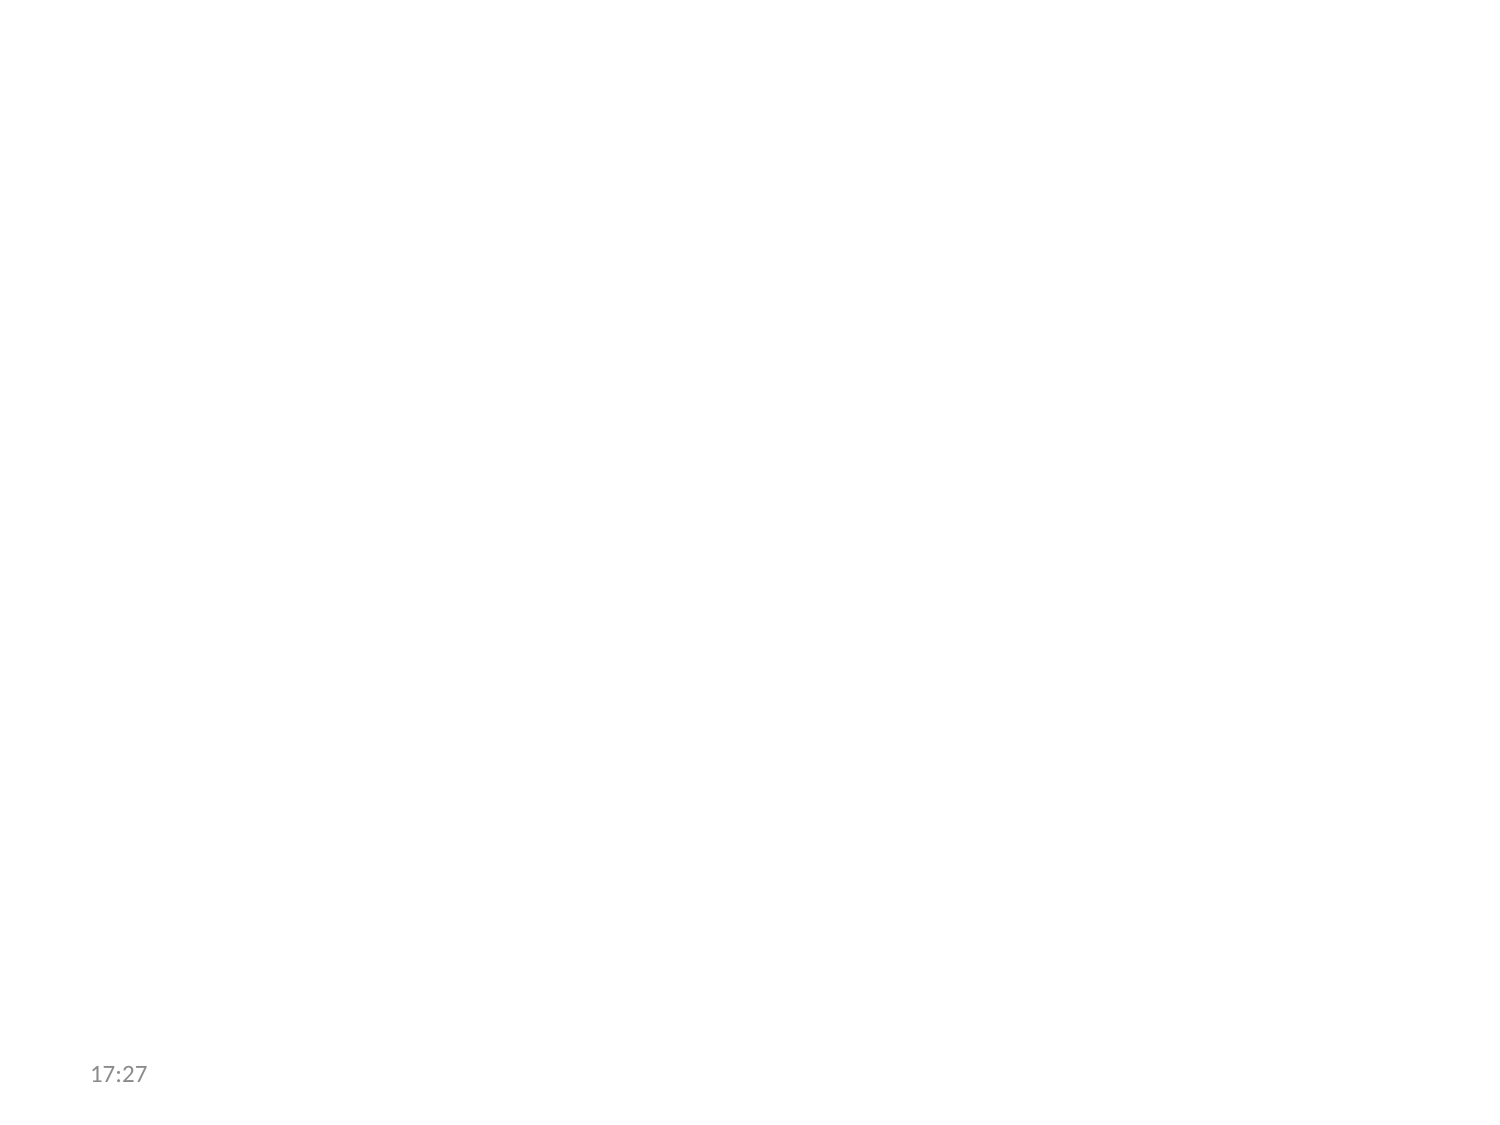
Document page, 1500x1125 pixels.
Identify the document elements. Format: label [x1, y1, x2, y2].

slide_number [75, 1042, 425, 1103]
